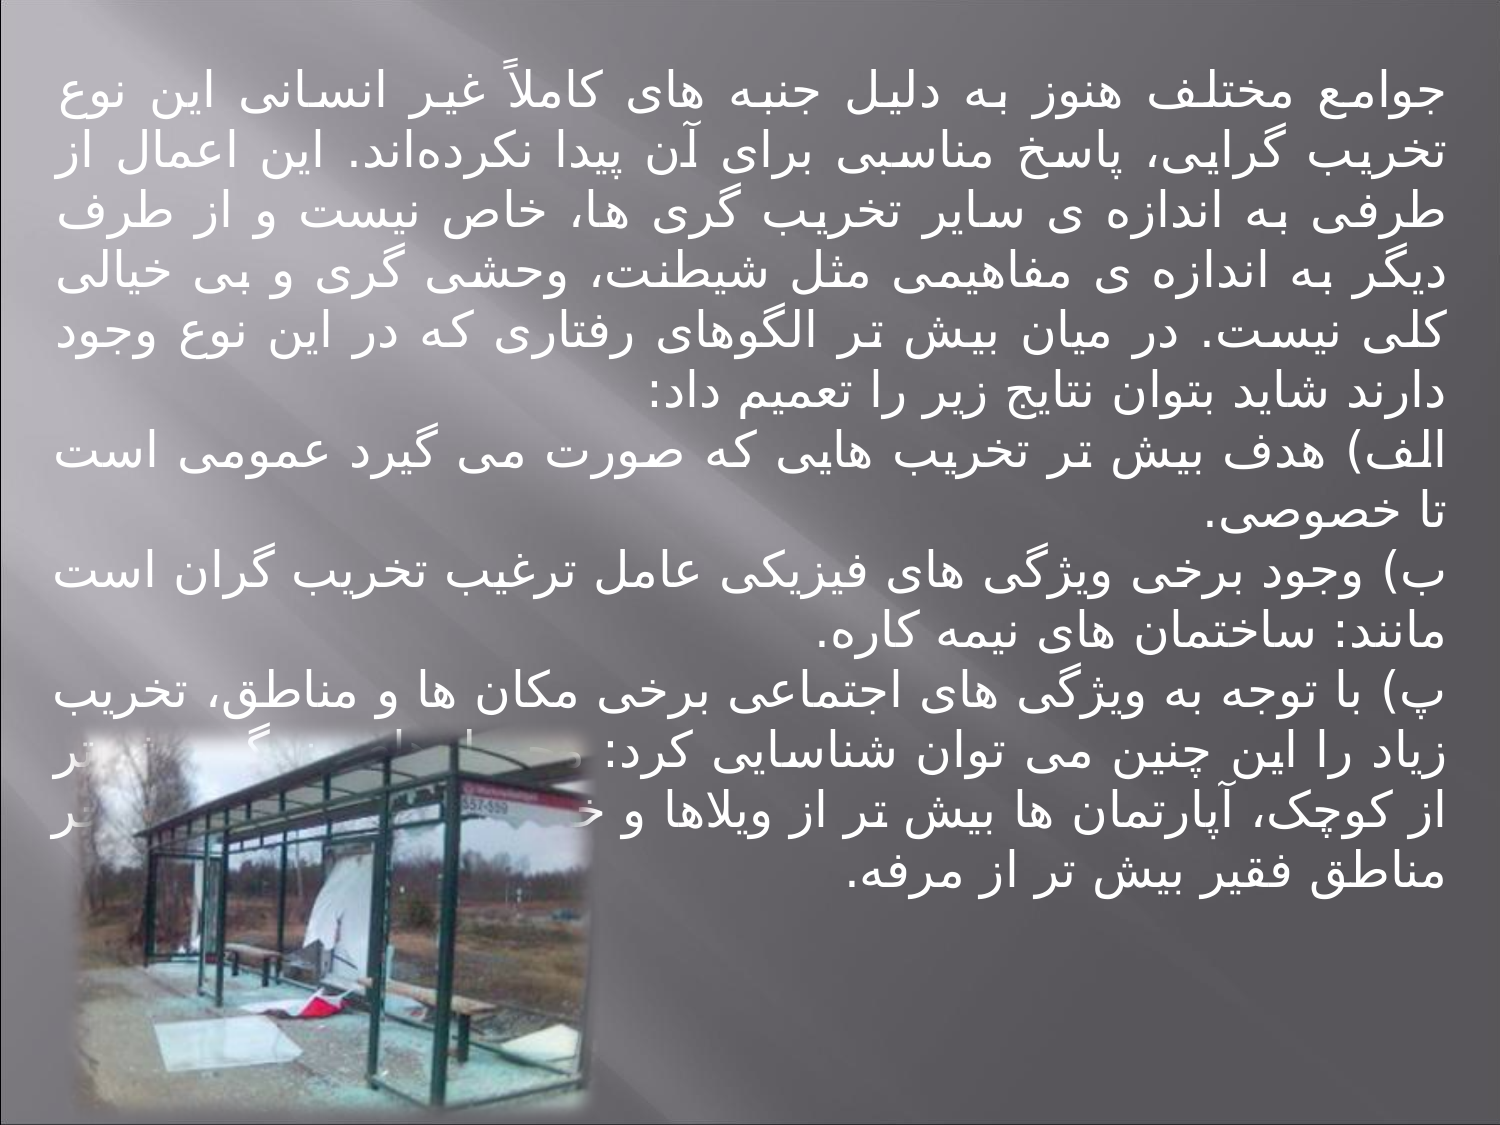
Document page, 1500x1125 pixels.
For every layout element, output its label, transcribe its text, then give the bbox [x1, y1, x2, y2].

text_box جوامع مختلف هنوز به دلیل جنبه های کاملاً غیر انسانی این نوع تخریب گرایی، پاسخ مناسبی برای آن پیدا نکرده‌اند. این اعمال از طرفی به اندازه ی سایر تخریب گری ها، خاص نیست و از طرف دیگر به اندازه ی مفاهیمی مثل شیطنت، وحشی گری و بی خیالی کلی نیست. در میان بیش تر الگوهای رفتاری که در این نوع وجود دارند شاید بتوان نتایج زیر را تعمیم داد: الف) هدف بیش تر تخریب هایی که صورت می گیرد عمومی است تا خصوصی. ب) وجود برخی ویژگی های فیزیکی عامل ترغیب تخریب گران است مانند: ساختمان های نیمه کاره. پ) با توجه به ویژگی های اجتماعی برخی مکان ها و مناطق، تخریب زیاد را این چنین می توان شناسایی کرد: محوطه‌های بزرگ بیش تر از کوچک، آپارتمان ها بیش تر از ویلاها و خانه های شخصی و در آخر مناطق فقیر بیش تر از مرفه. [37, 49, 1463, 905]
picture [0, 0, 1500, 1125]
